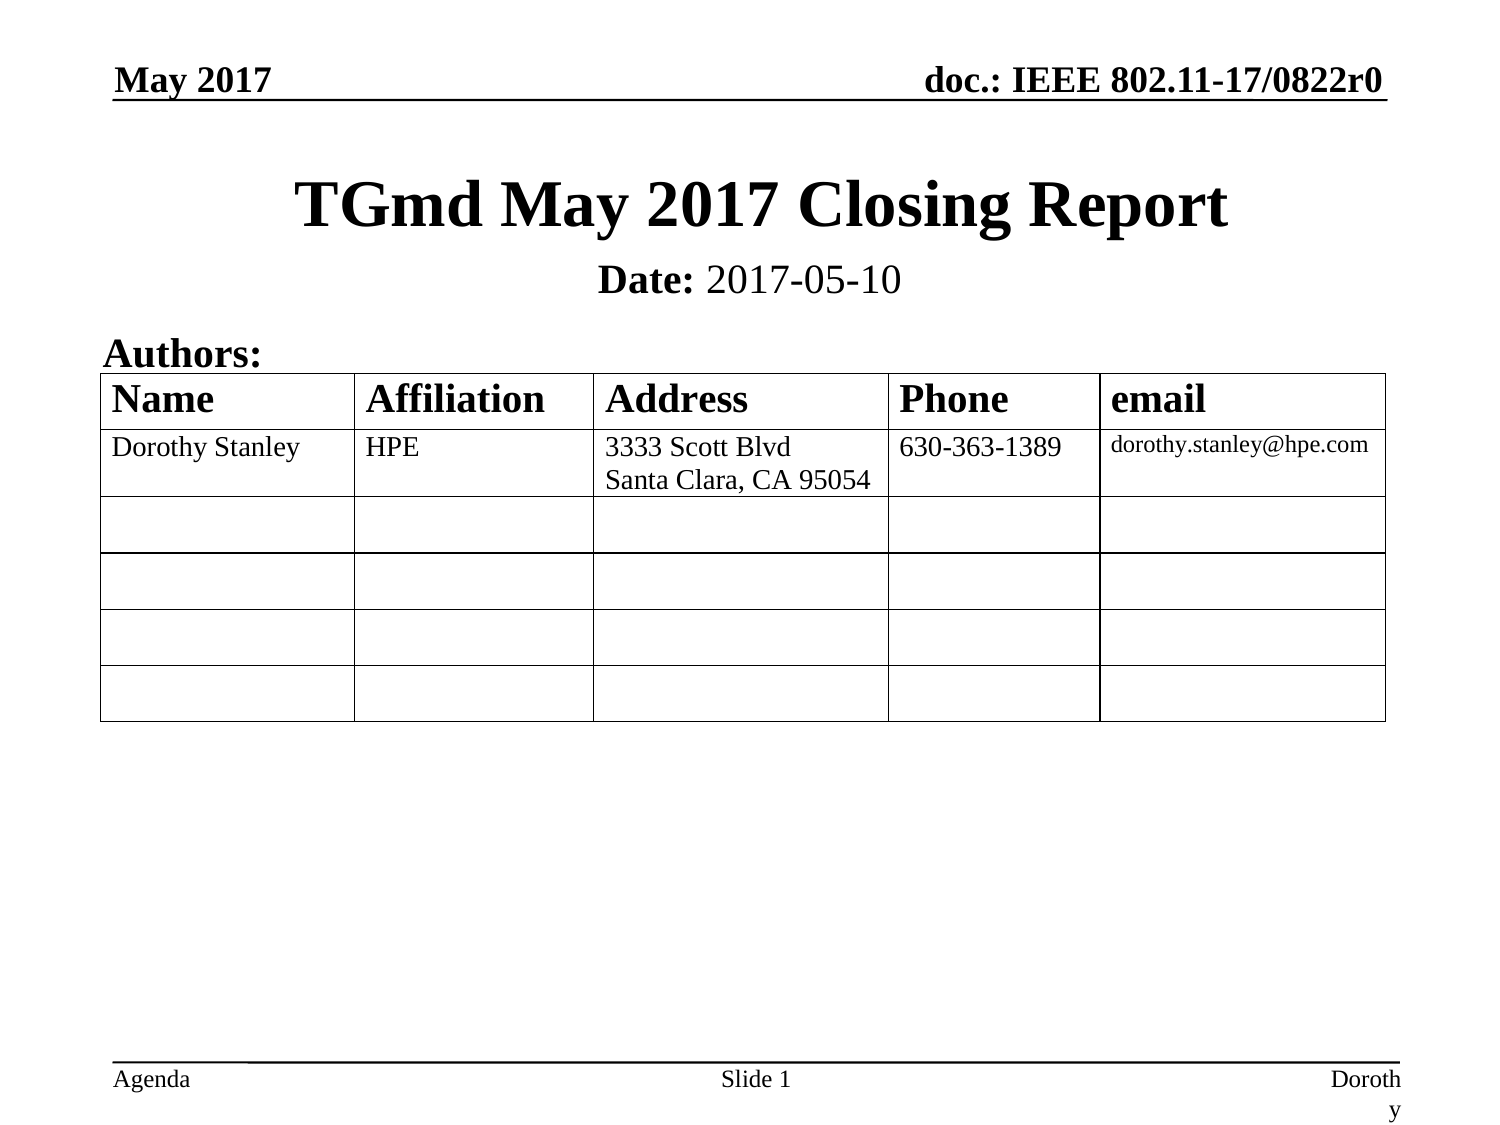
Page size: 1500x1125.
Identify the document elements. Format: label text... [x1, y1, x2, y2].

text_box Authors: [87, 318, 325, 371]
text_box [85, 372, 1415, 784]
list Date: 2017-05-10 [112, 249, 1388, 313]
slide_number Slide 1 [712, 1062, 800, 1093]
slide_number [114, 54, 425, 100]
title TGmd May 2017 Closing Report [112, 112, 1413, 288]
footer Dorothy Stanley, HP Enterprise [1325, 1062, 1402, 1093]
